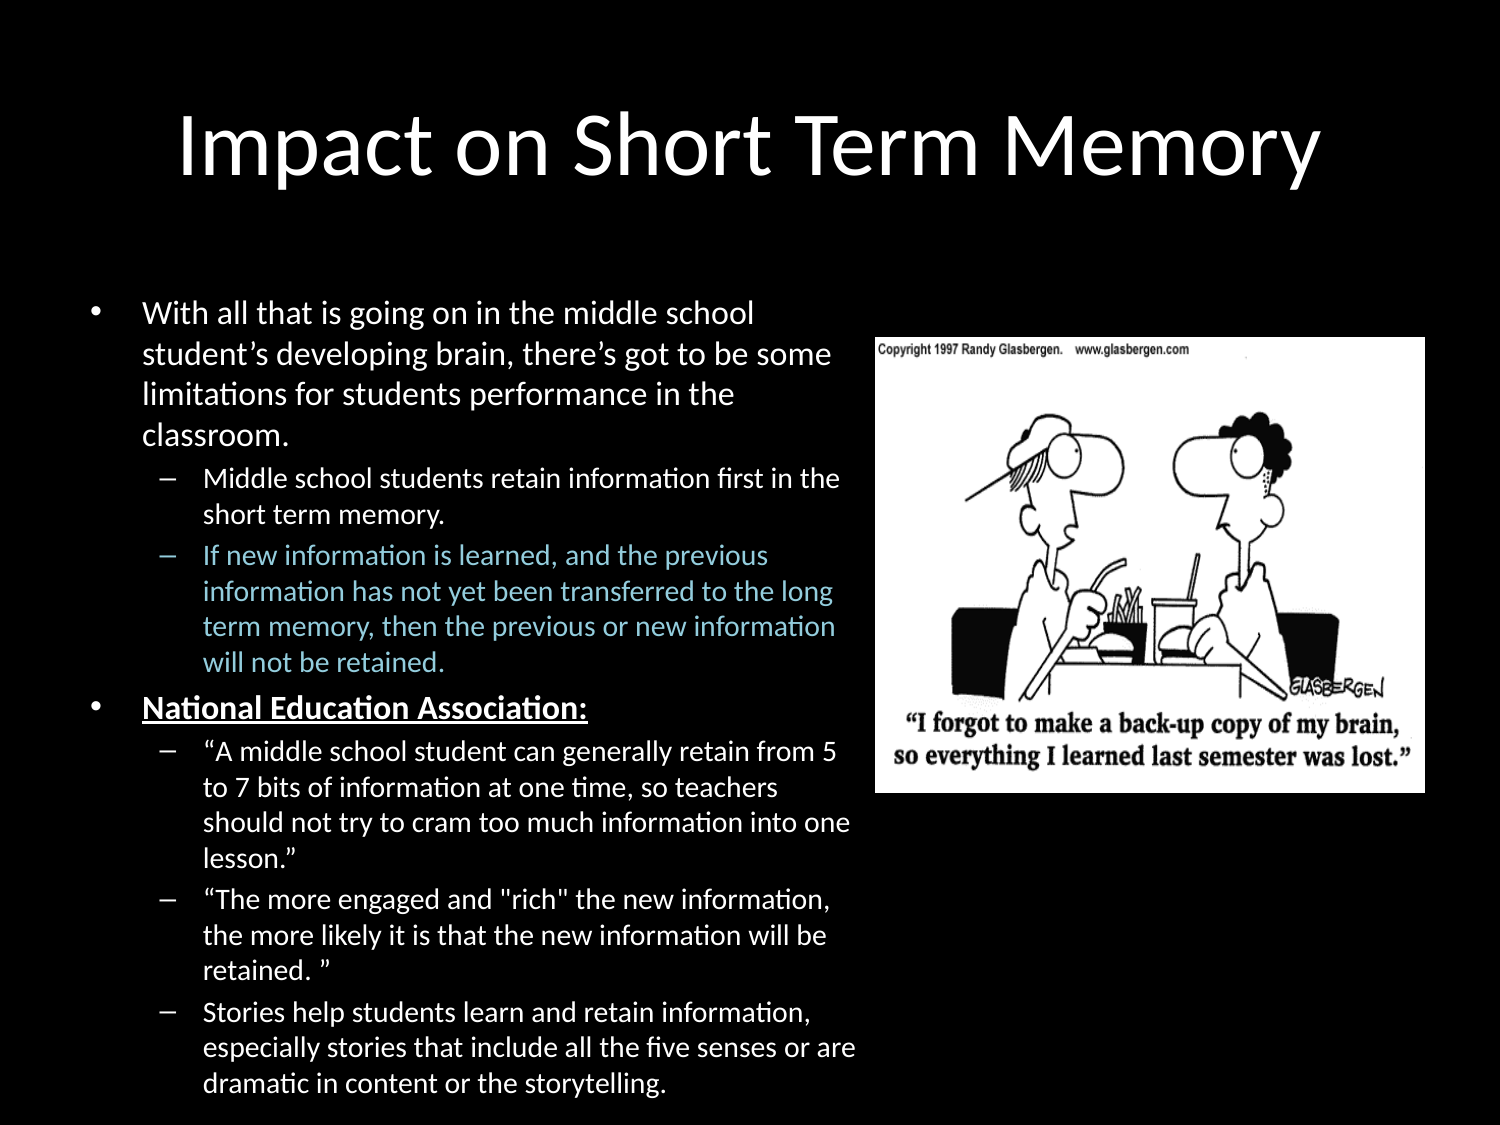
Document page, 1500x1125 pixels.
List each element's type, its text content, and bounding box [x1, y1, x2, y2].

list With all that is going on in the middle school student’s developing brain, there’s got to be some limitations for students performance in the classroom. Middle school students retain information first in the short term memory. If new information is learned, and the previous information has not yet been transferred to the long term memory, then the previous or new information will not be retained. National Education Association: “A middle school student can generally retain from 5 to 7 bits of information at one time, so teachers should not try to cram too much information into one lesson.” “The more engaged and "rich" the new information, the more likely it is that the new information will be retained. ” Stories help students learn and retain information, especially stories that include all the five senses or are dramatic in content or the storytelling. [75, 282, 875, 1125]
title Impact on Short Term Memory [75, 45, 1425, 233]
picture [874, 337, 1426, 793]
